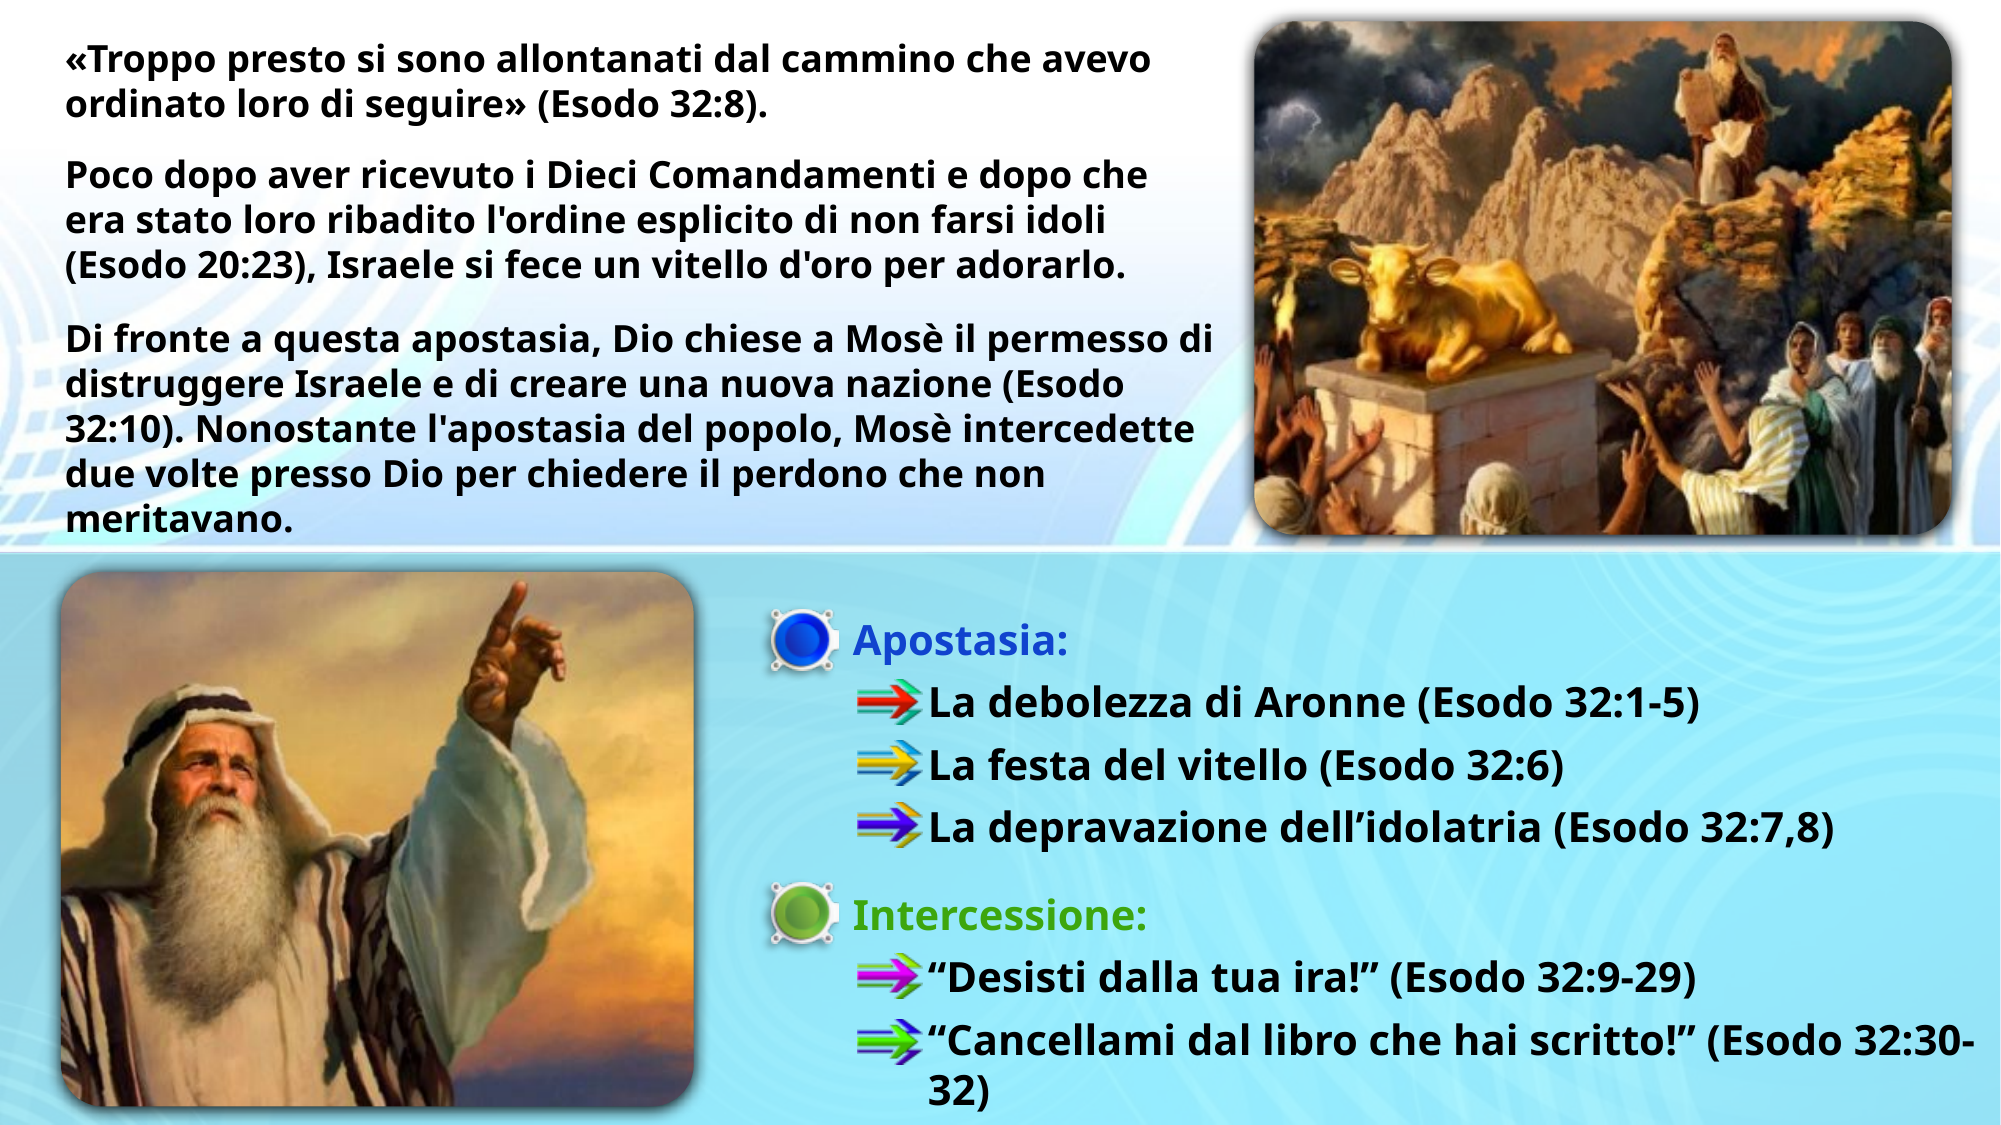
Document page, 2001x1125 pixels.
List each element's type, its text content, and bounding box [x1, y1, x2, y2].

picture [60, 571, 695, 1107]
text_box Poco dopo aver ricevuto i Dieci Comandamenti e dopo che era stato loro ribadito l'ordine esplicito di non farsi idoli (Esodo 20:23), Israele si fece un vitello d'oro per adorarlo. [50, 143, 1221, 294]
picture [857, 740, 924, 787]
text_box Apostasia: La debolezza di Aronne (Esodo 32:1-5) La festa del vitello (Esodo 32:6) La depravazione dell’idolatria (Esodo 32:7,8) Intercessione: “Desisti dalla tua ira!” (Esodo 32:9-29) “Cancellami dal libro che hai scritto!” (Esodo 32:30-32) [838, 606, 2000, 1122]
text_box [0, 552, 2000, 1125]
picture [771, 881, 839, 944]
picture [0, 0, 2001, 1125]
picture [857, 802, 924, 849]
picture [857, 1018, 924, 1065]
picture [771, 609, 839, 672]
picture [857, 953, 924, 1000]
picture [857, 678, 924, 725]
text_box «Troppo presto si sono allontanati dal cammino che avevo ordinato loro di seguire» (Esodo 32:8). [49, 27, 1253, 132]
text_box Di fronte a questa apostasia, Dio chiese a Mosè il permesso di distruggere Israele e di creare una nuova nazione (Esodo 32:10). Nonostante l'apostasia del popolo, Mosè intercedette due volte presso Dio per chiedere il perdono che non meritavano. [49, 307, 1255, 548]
